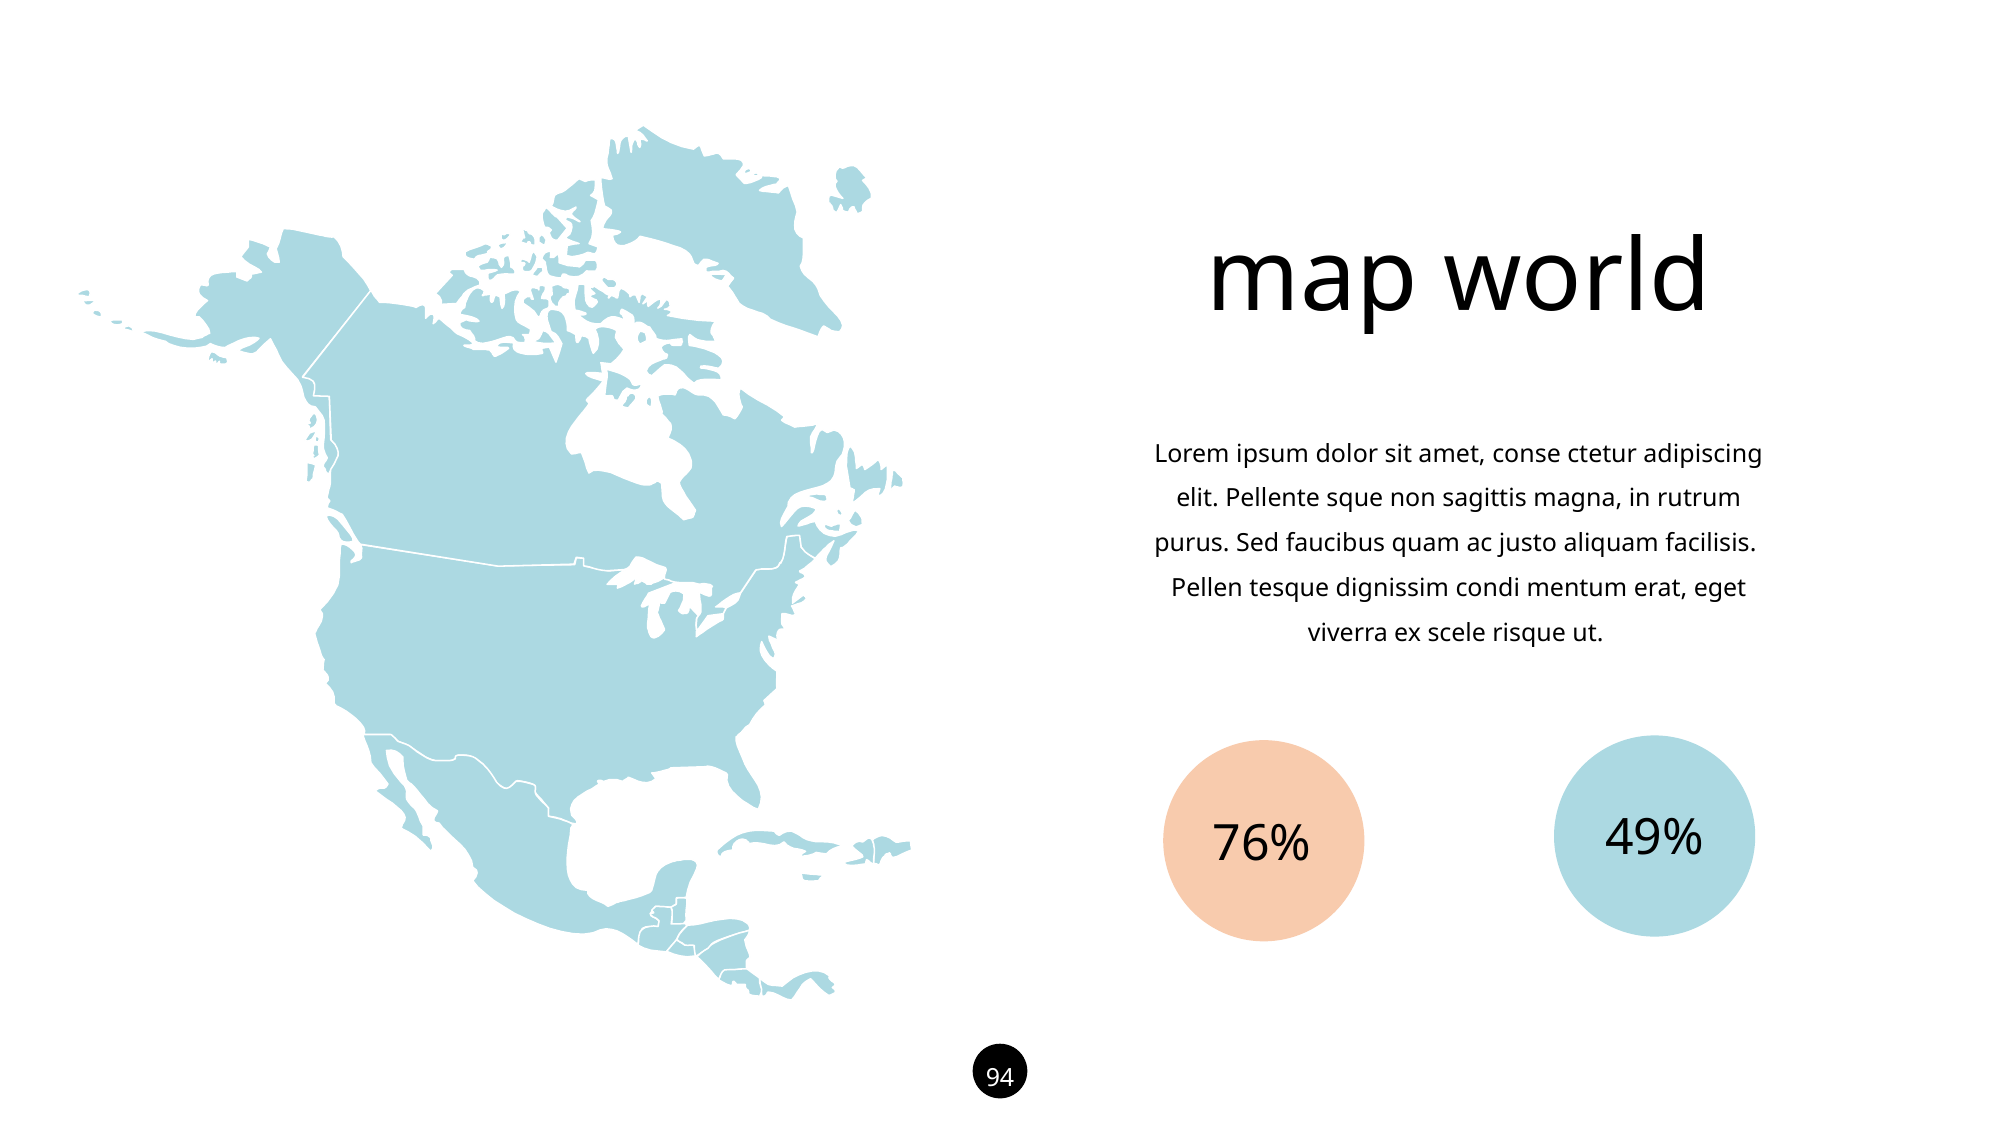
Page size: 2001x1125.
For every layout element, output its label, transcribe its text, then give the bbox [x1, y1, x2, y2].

text_box 49% [1576, 797, 1733, 872]
text_box [1553, 734, 1757, 938]
text_box map world [1163, 203, 1756, 339]
text_box Lorem ipsum dolor sit amet, conse ctetur adipiscing elit. Pellente sque non sagittis magna, in rutrum purus. Sed faucibus quam ac justo aliquam facilisis. Pellen tesque dignissim condi mentum erat, eget viverra ex scele risque ut. [1129, 414, 1789, 654]
text_box 94 [962, 1039, 1038, 1099]
text_box 76% [1184, 802, 1341, 878]
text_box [77, 124, 912, 1001]
text_box [1162, 739, 1366, 943]
